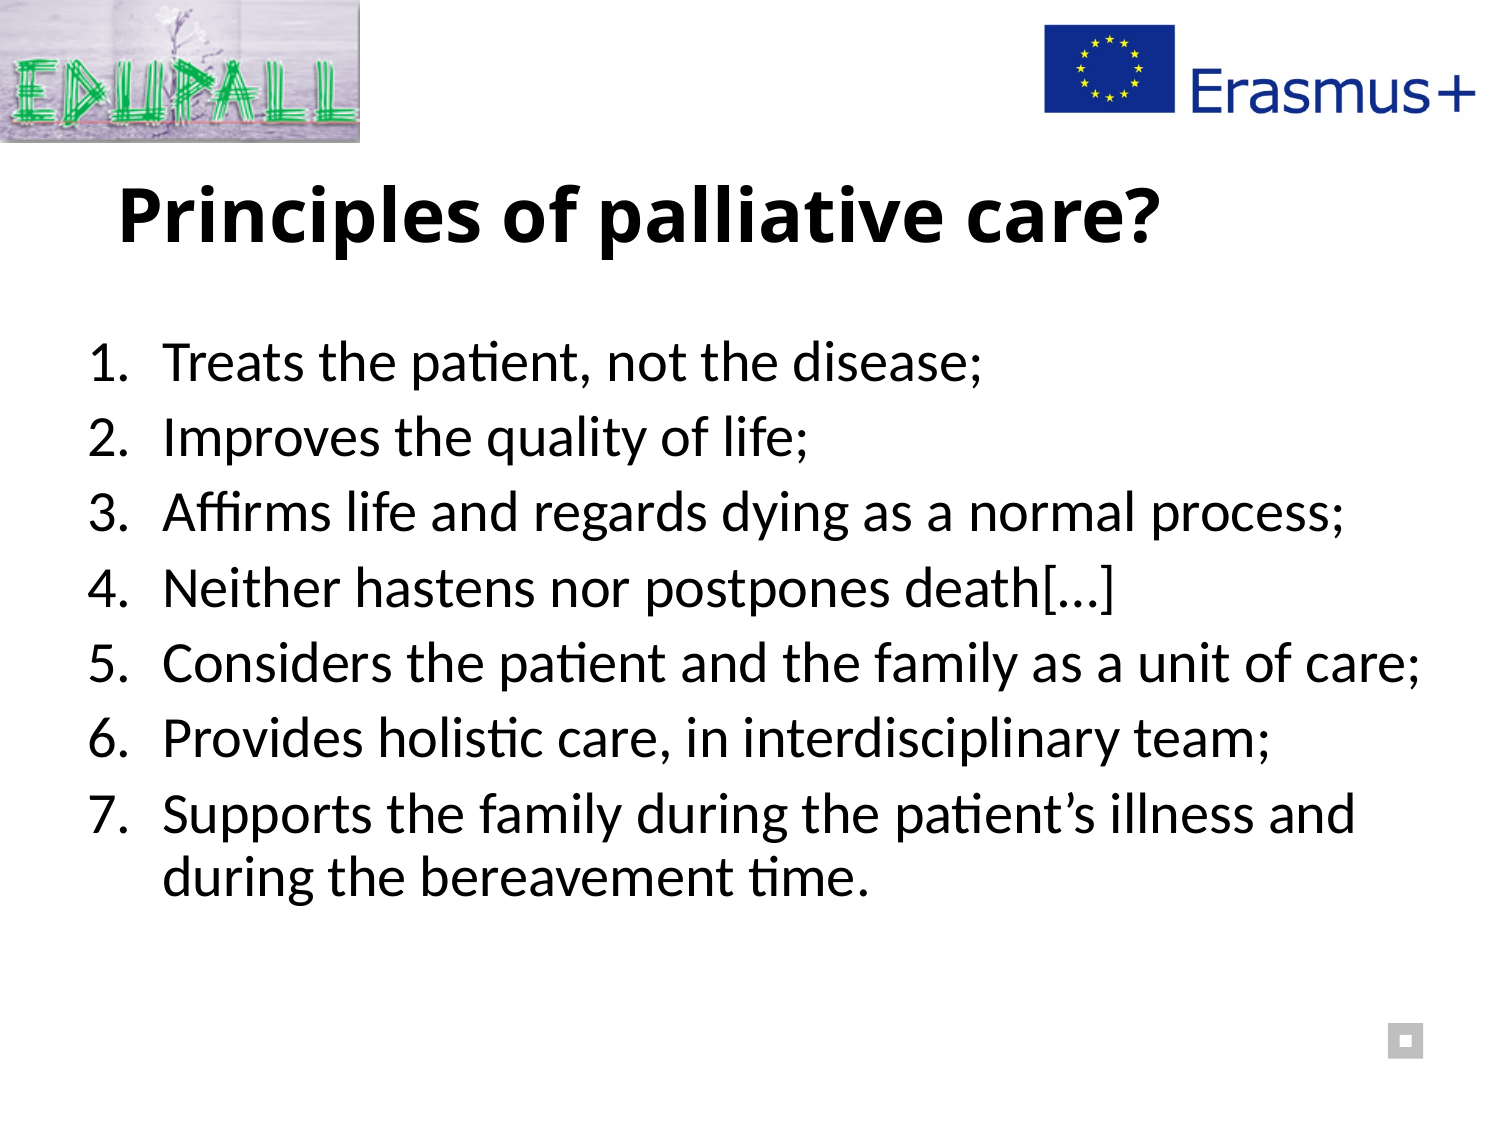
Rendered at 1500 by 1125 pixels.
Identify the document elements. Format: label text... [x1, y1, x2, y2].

title Principles of palliative care? [101, 148, 1395, 289]
picture [0, 0, 360, 143]
list Treats the patient, not the disease; Improves the quality of life; Affirms life and regards dying as a normal process; Neither hastens nor postpones death[…] Considers the patient and the family as a unit of care; Provides holistic care, in interdisciplinary team; Supports the family during the patient’s illness and during the bereavement time. [72, 323, 1455, 1103]
picture [1019, 0, 1500, 138]
